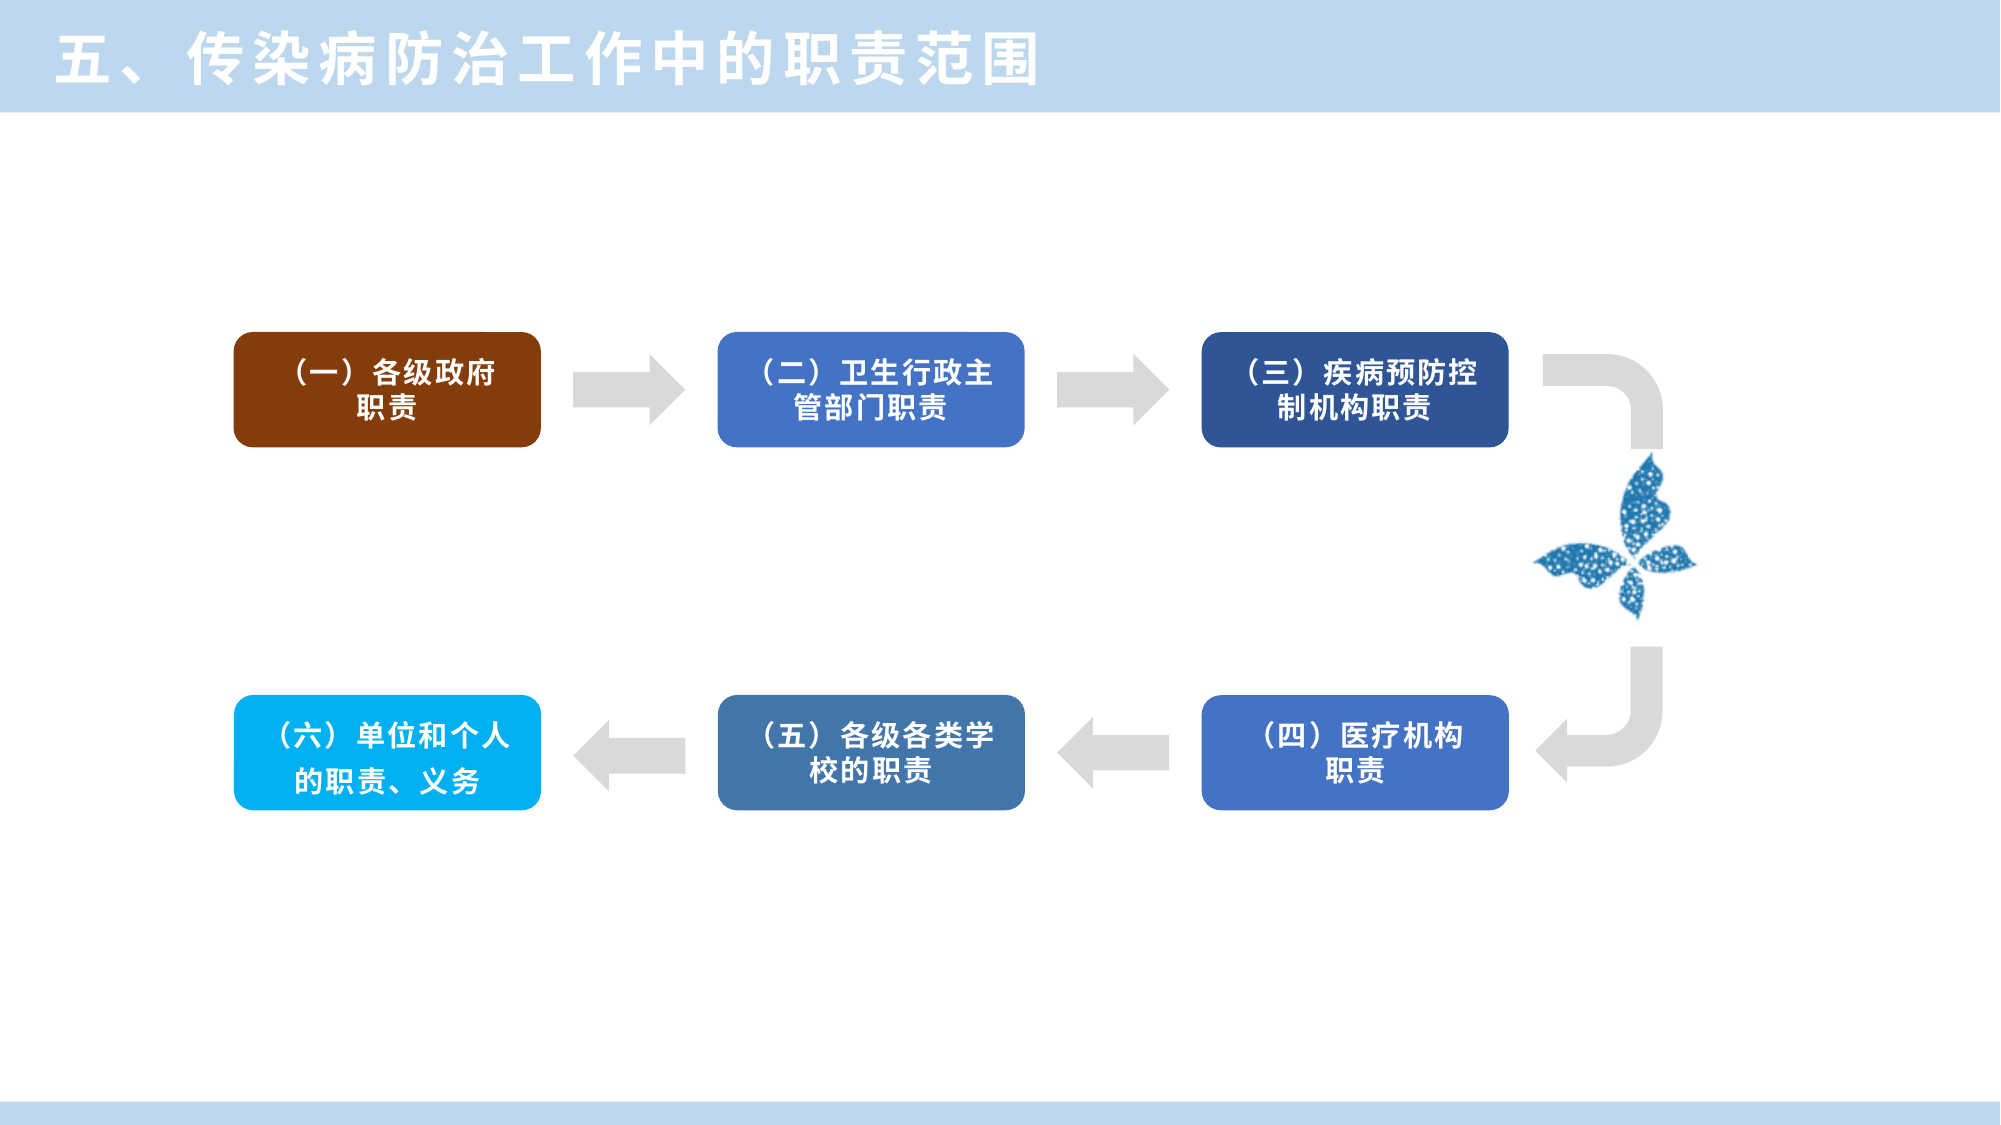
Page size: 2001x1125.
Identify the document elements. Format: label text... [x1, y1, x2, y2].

text_box 五、传染病防治工作中的职责范围 [41, 16, 1053, 98]
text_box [233, 331, 1679, 811]
picture [1524, 449, 1707, 627]
